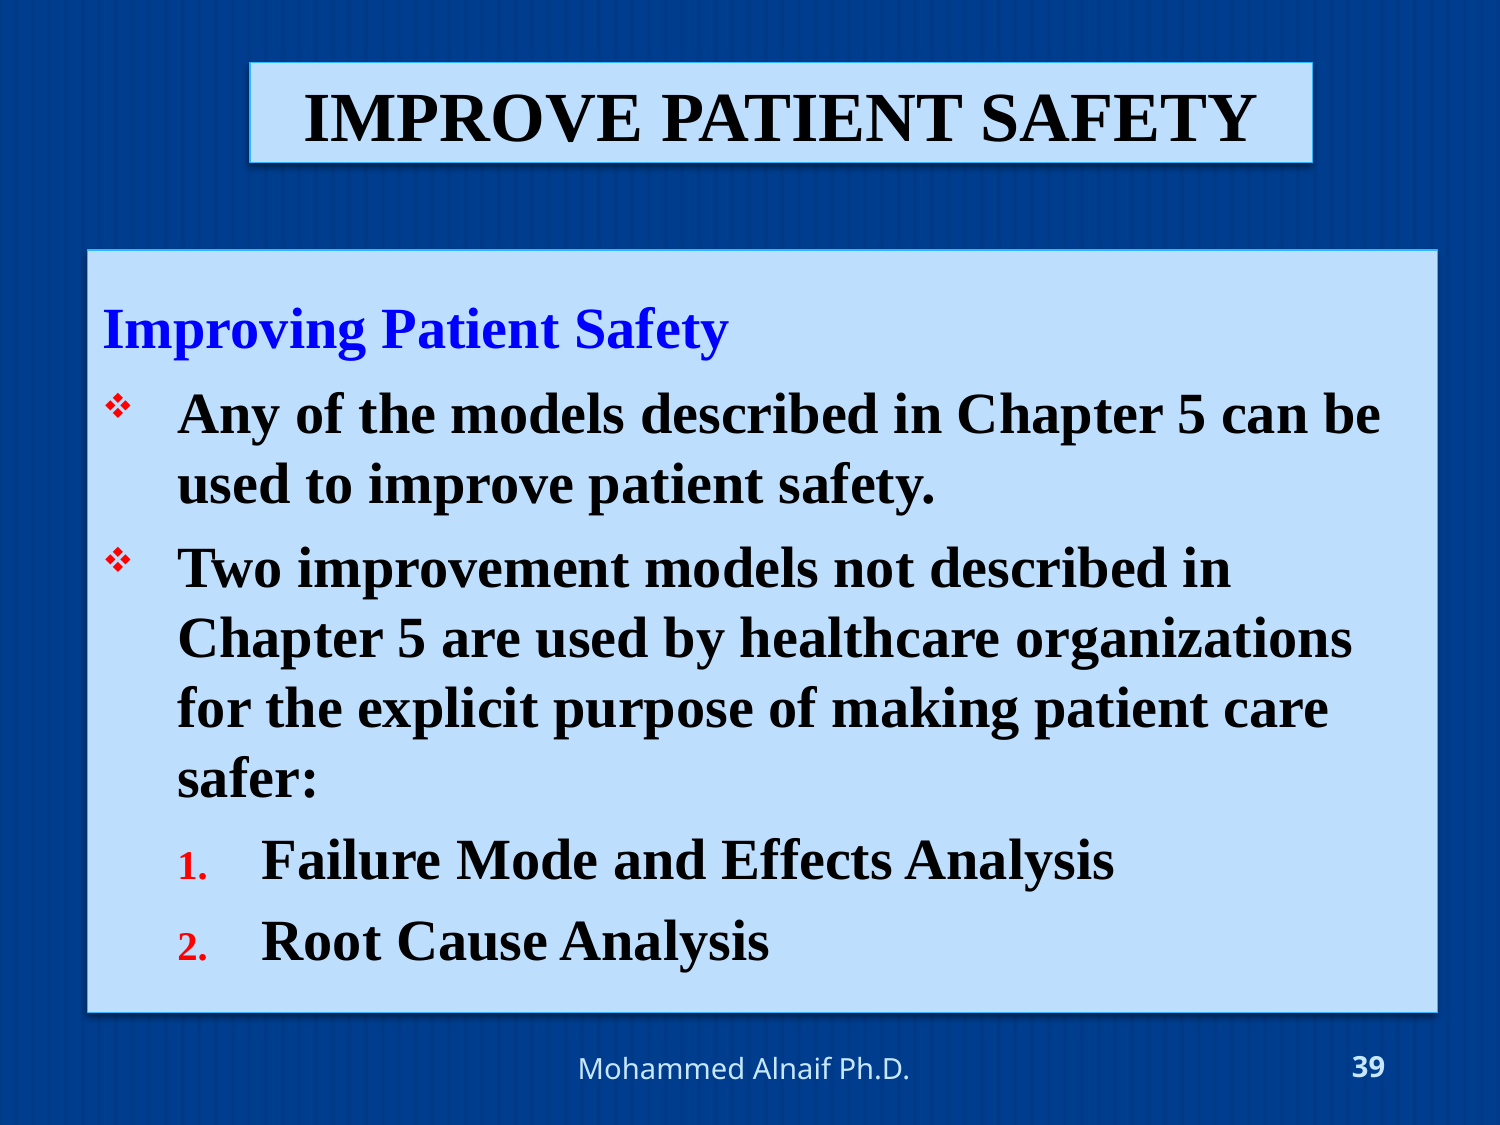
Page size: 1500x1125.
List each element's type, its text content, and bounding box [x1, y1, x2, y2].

title improve patient safety [249, 62, 1313, 163]
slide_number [12, 995, 350, 1108]
subtitle Improving Patient Safety Any of the models described in Chapter 5 can be used to improve patient safety. Two improvement models not described in Chapter 5 are used by healthcare organizations for the explicit purpose of making patient care safer: Failure Mode and Effects Analysis Root Cause Analysis [87, 249, 1438, 1013]
slide_number 39 [1299, 1037, 1438, 1100]
footer Mohammed Alnaif Ph.D. [525, 1037, 925, 1098]
